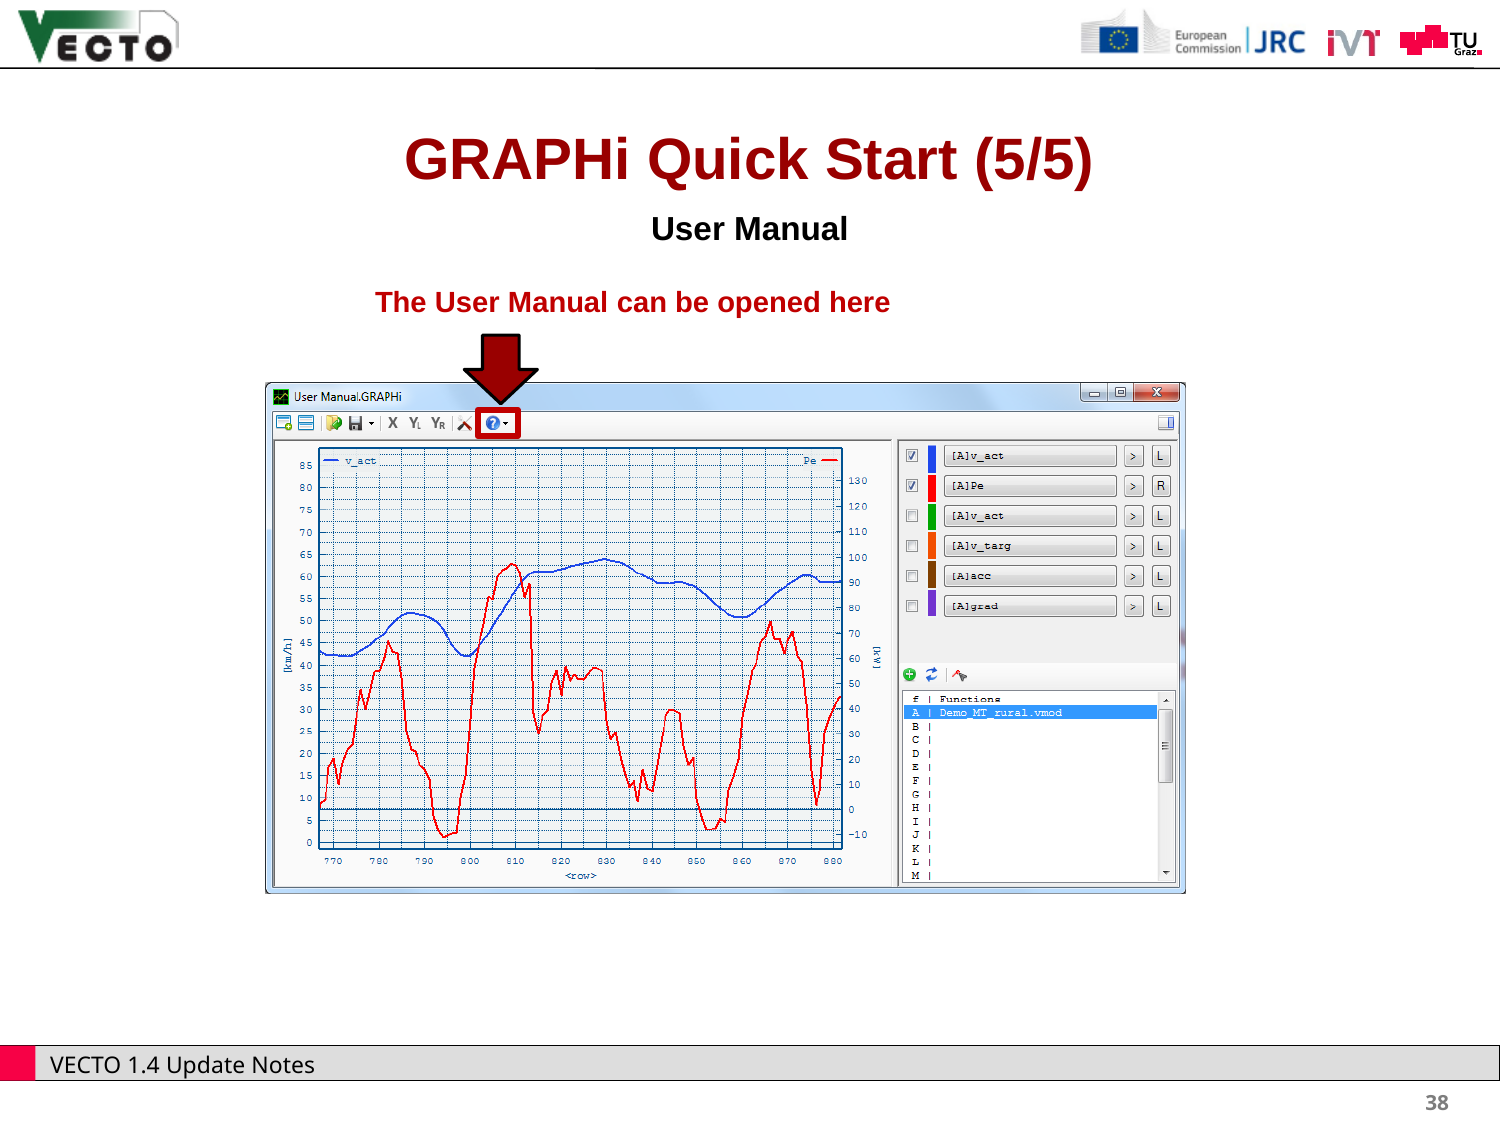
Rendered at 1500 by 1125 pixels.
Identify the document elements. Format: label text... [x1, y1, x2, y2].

title GRAPHi Quick Start (5/5) [0, 127, 1500, 185]
picture [265, 382, 1187, 894]
picture [17, 9, 179, 65]
text_box User Manual [0, 199, 1500, 255]
text_box The User Manual can be opened here [360, 276, 1093, 326]
picture [1080, 7, 1306, 54]
picture [1328, 30, 1380, 56]
text_box [464, 335, 538, 380]
